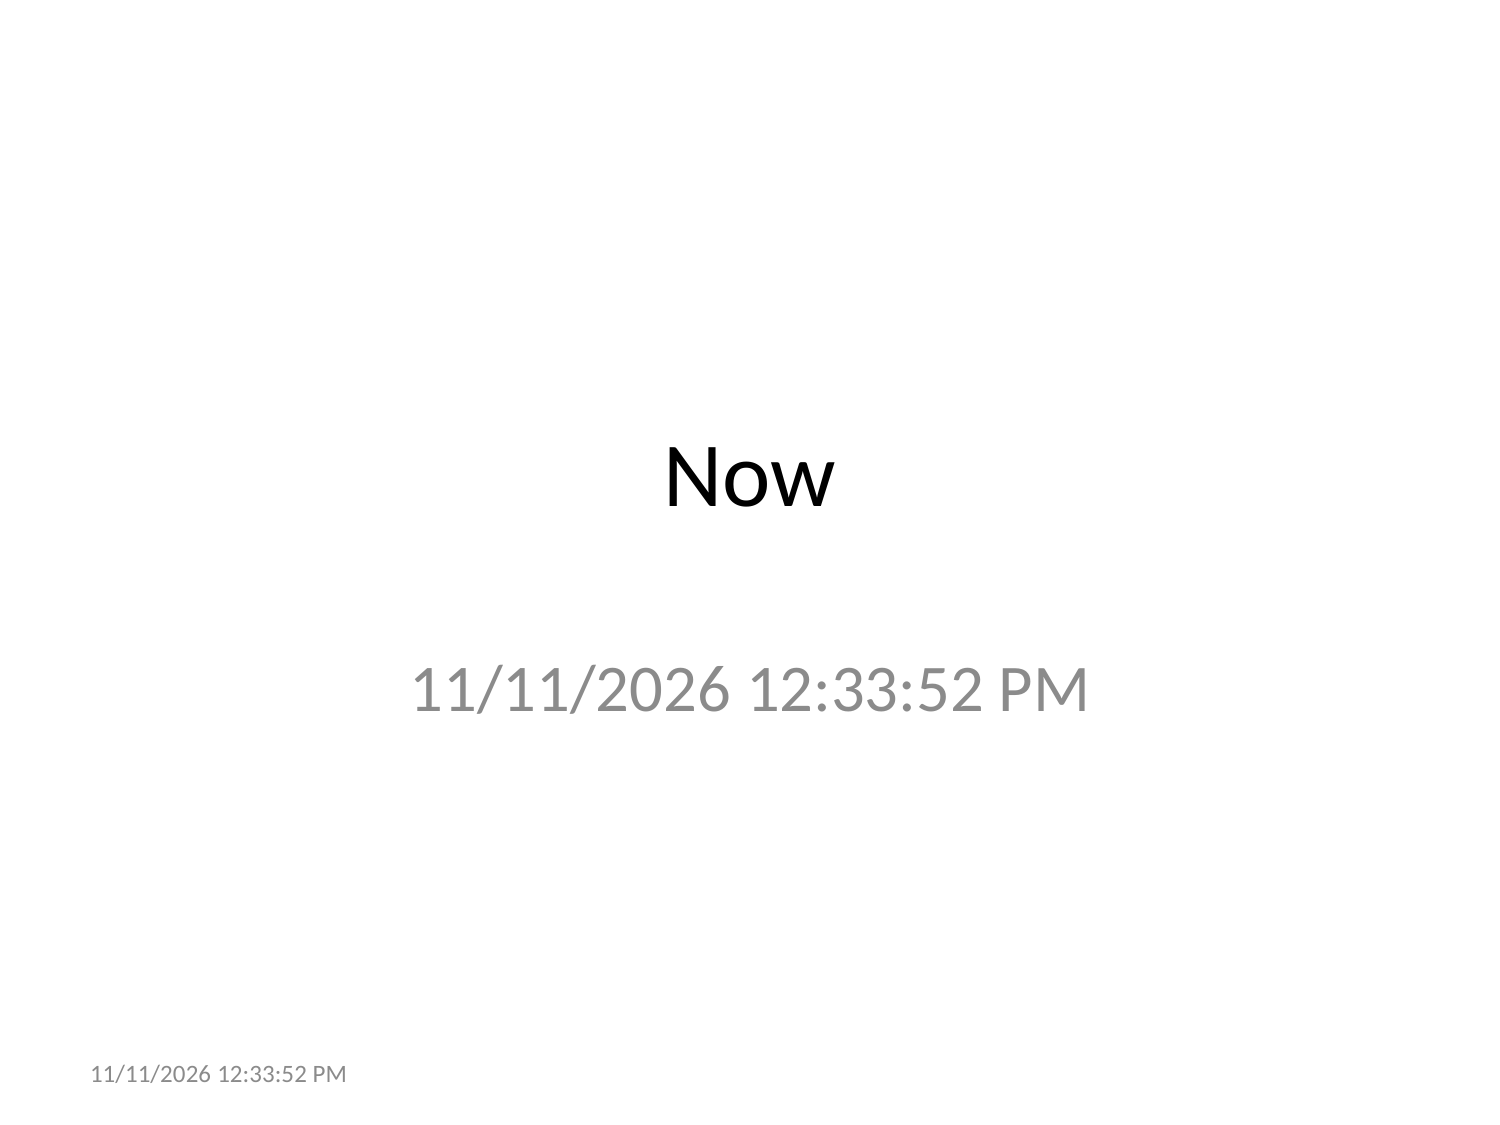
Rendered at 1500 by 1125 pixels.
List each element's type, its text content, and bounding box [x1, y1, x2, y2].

title Now [112, 349, 1388, 591]
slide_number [75, 1042, 425, 1103]
subtitle 2011-12-19 10:20:04 AM [225, 637, 1275, 925]
